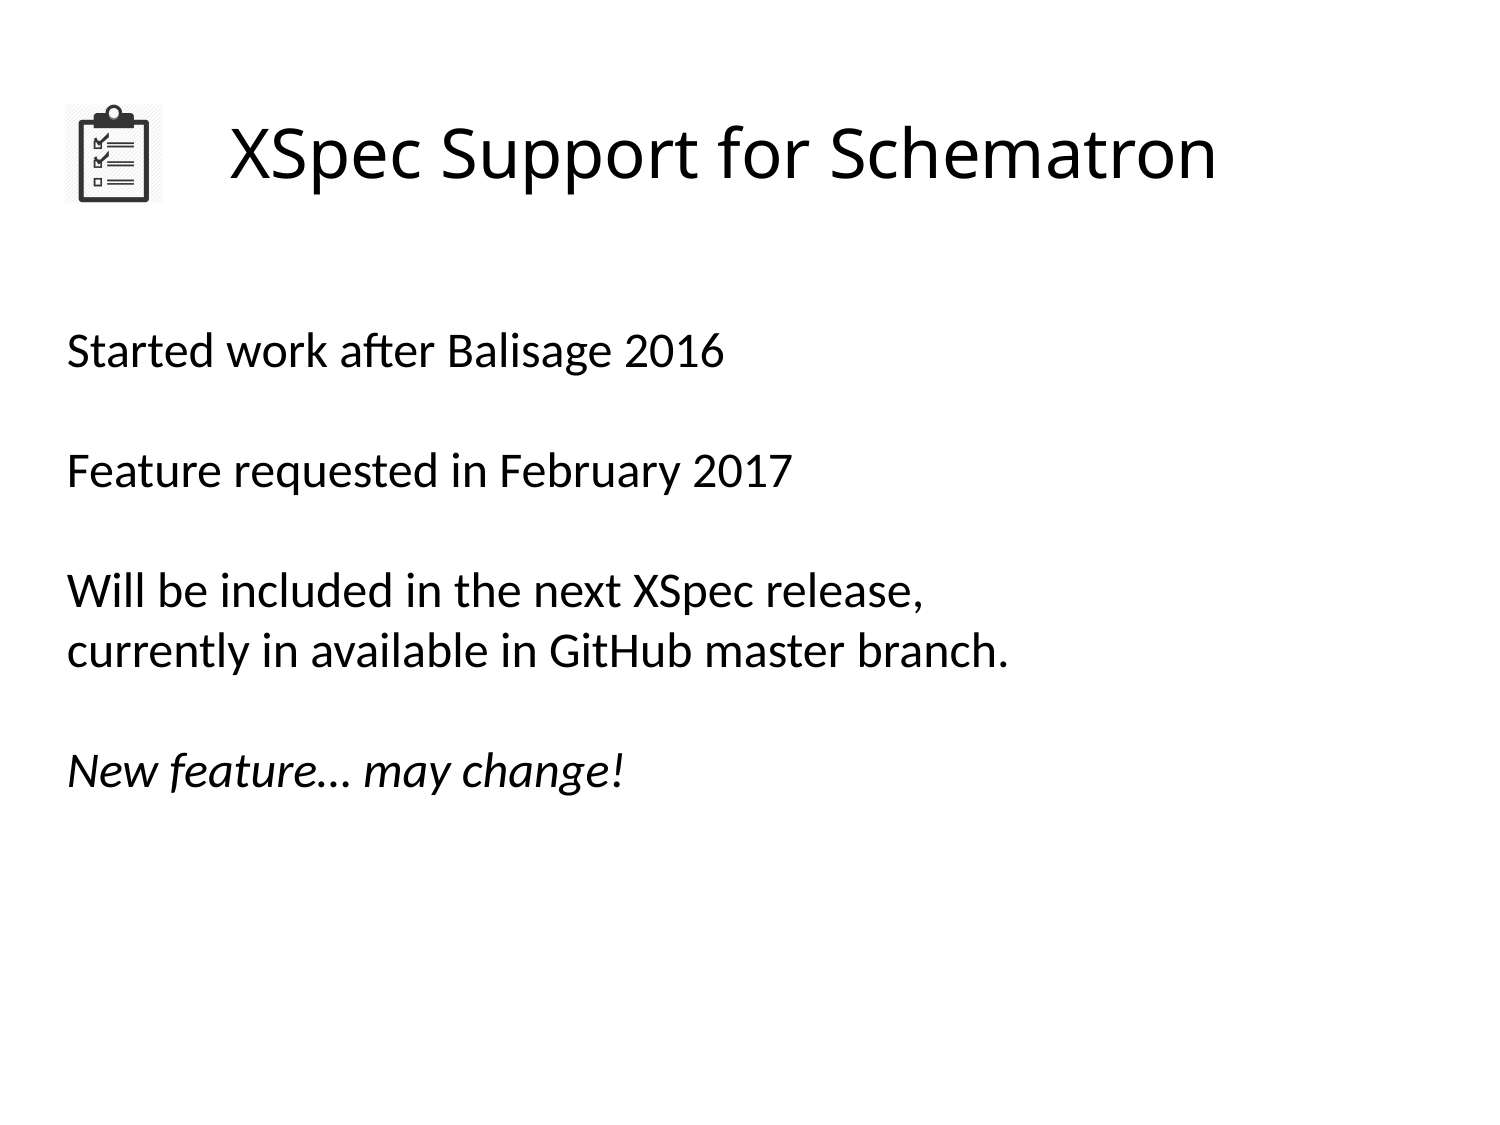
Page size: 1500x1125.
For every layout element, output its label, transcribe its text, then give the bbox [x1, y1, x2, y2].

picture [63, 103, 164, 204]
title XSpec Support for Schematron [65, 62, 1416, 250]
text_box Started work after Balisage 2016 Feature requested in February 2017 Will be included in the next XSpec release, currently in available in GitHub master branch. New feature… may change! [52, 249, 1025, 805]
